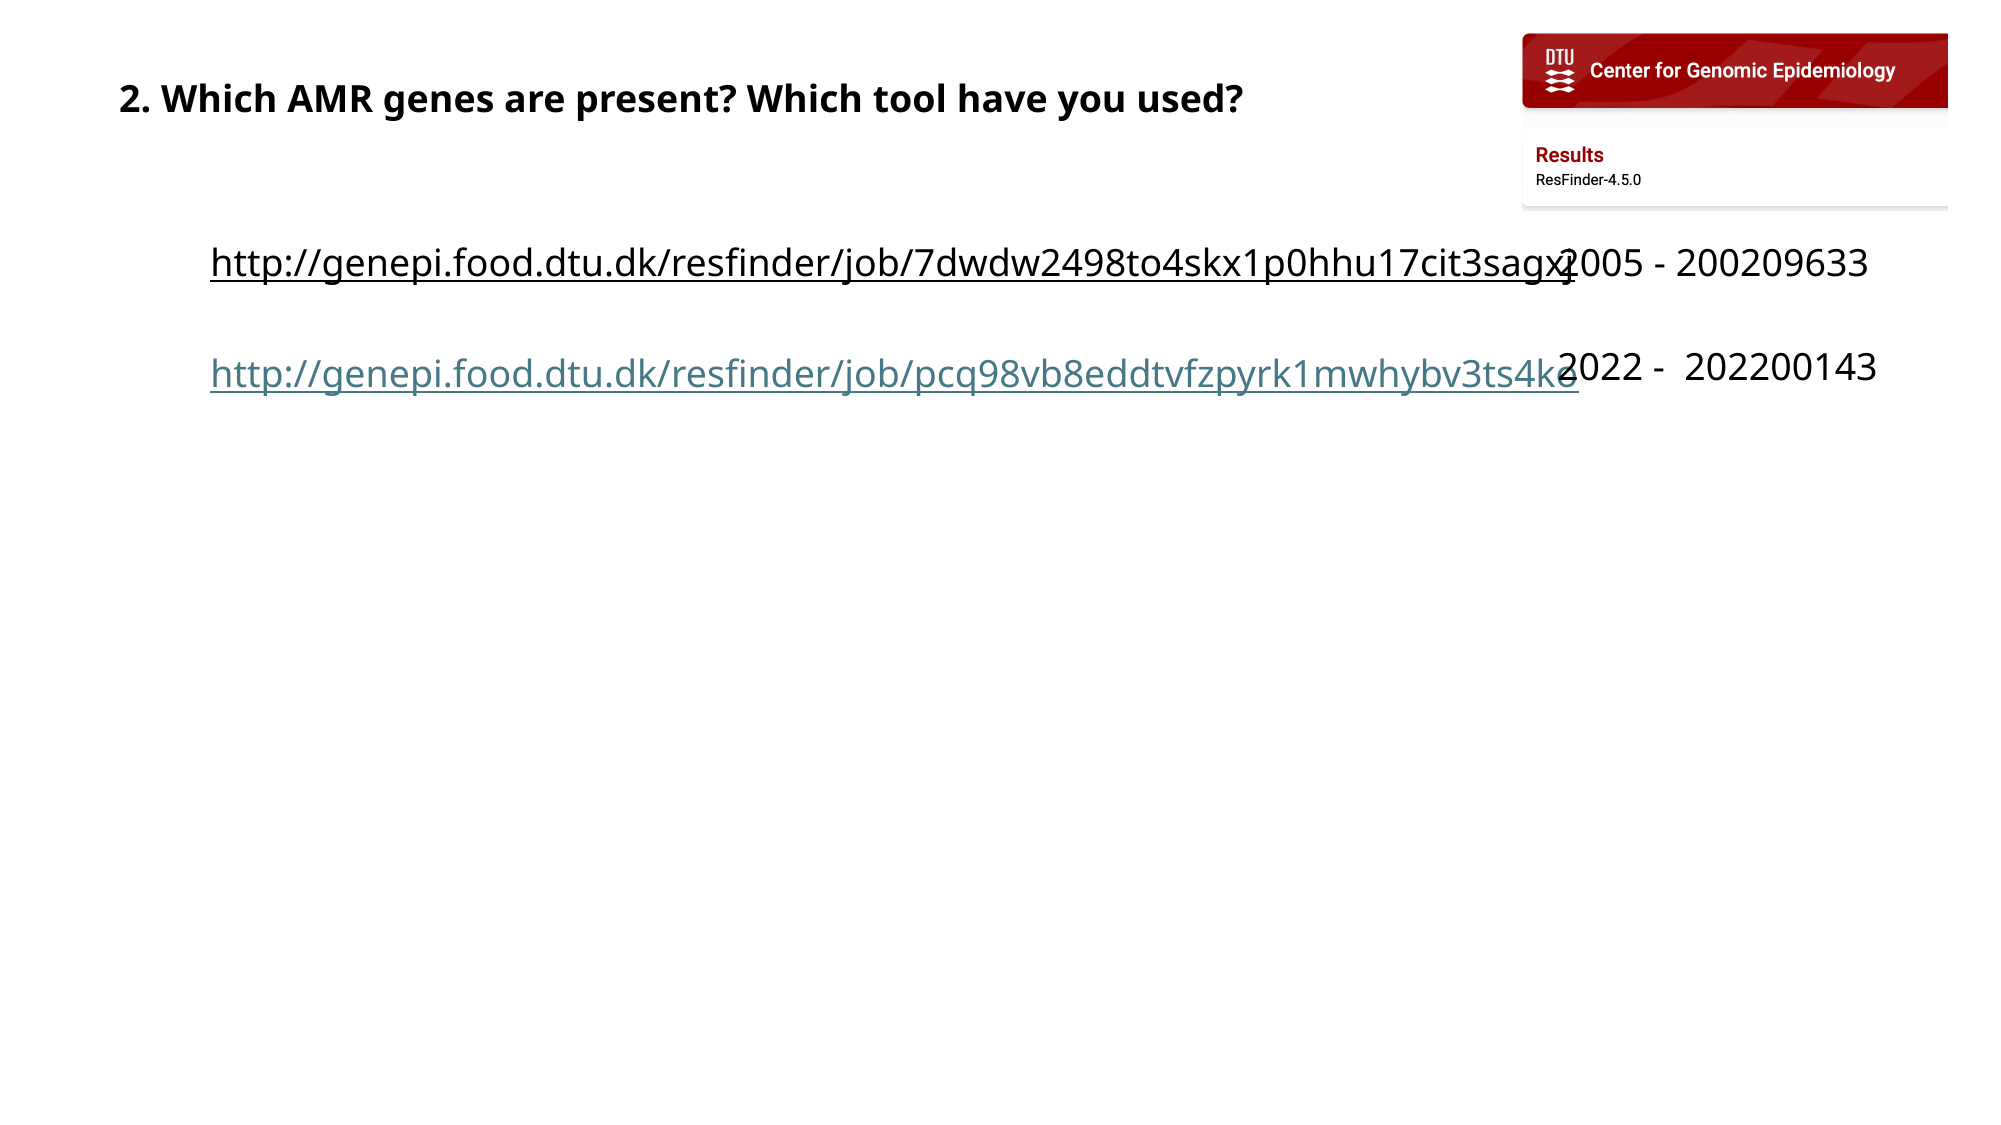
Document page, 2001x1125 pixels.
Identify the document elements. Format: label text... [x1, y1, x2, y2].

text_box http://genepi.food.dtu.dk/resfinder/job/pcq98vb8eddtvfzpyrk1mwhybv3ts4ko [195, 342, 1609, 454]
text_box 2. Which AMR genes are present? Which tool have you used? [104, 67, 1522, 128]
text_box 2005 - 200209633 [1543, 231, 1885, 335]
picture [1522, 32, 1949, 211]
text_box http://genepi.food.dtu.dk/resfinder/job/7dwdw2498to4skx1p0hhu17cit3sagxj [195, 231, 1543, 298]
text_box 2022 - 202200143 [1542, 335, 1893, 441]
